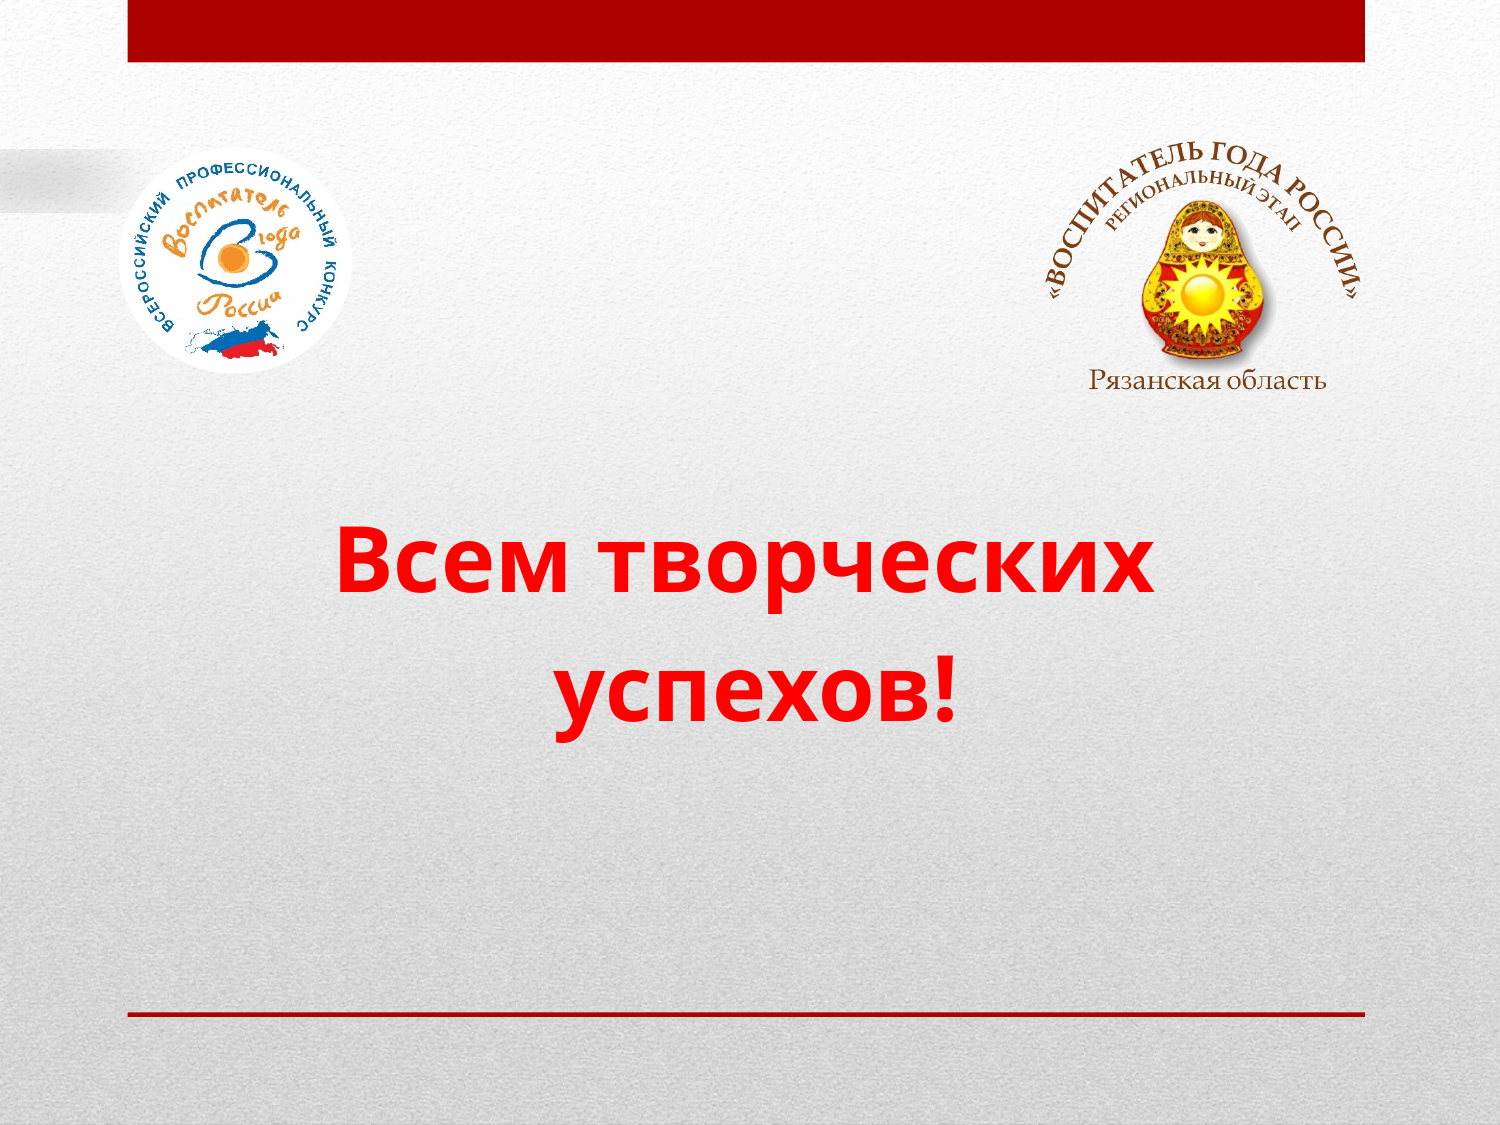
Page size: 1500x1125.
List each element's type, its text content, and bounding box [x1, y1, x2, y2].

subtitle Всем творческих успехов! [64, 538, 1448, 702]
text_box [257, 58, 1448, 247]
picture [123, 151, 348, 370]
picture [1020, 119, 1377, 402]
